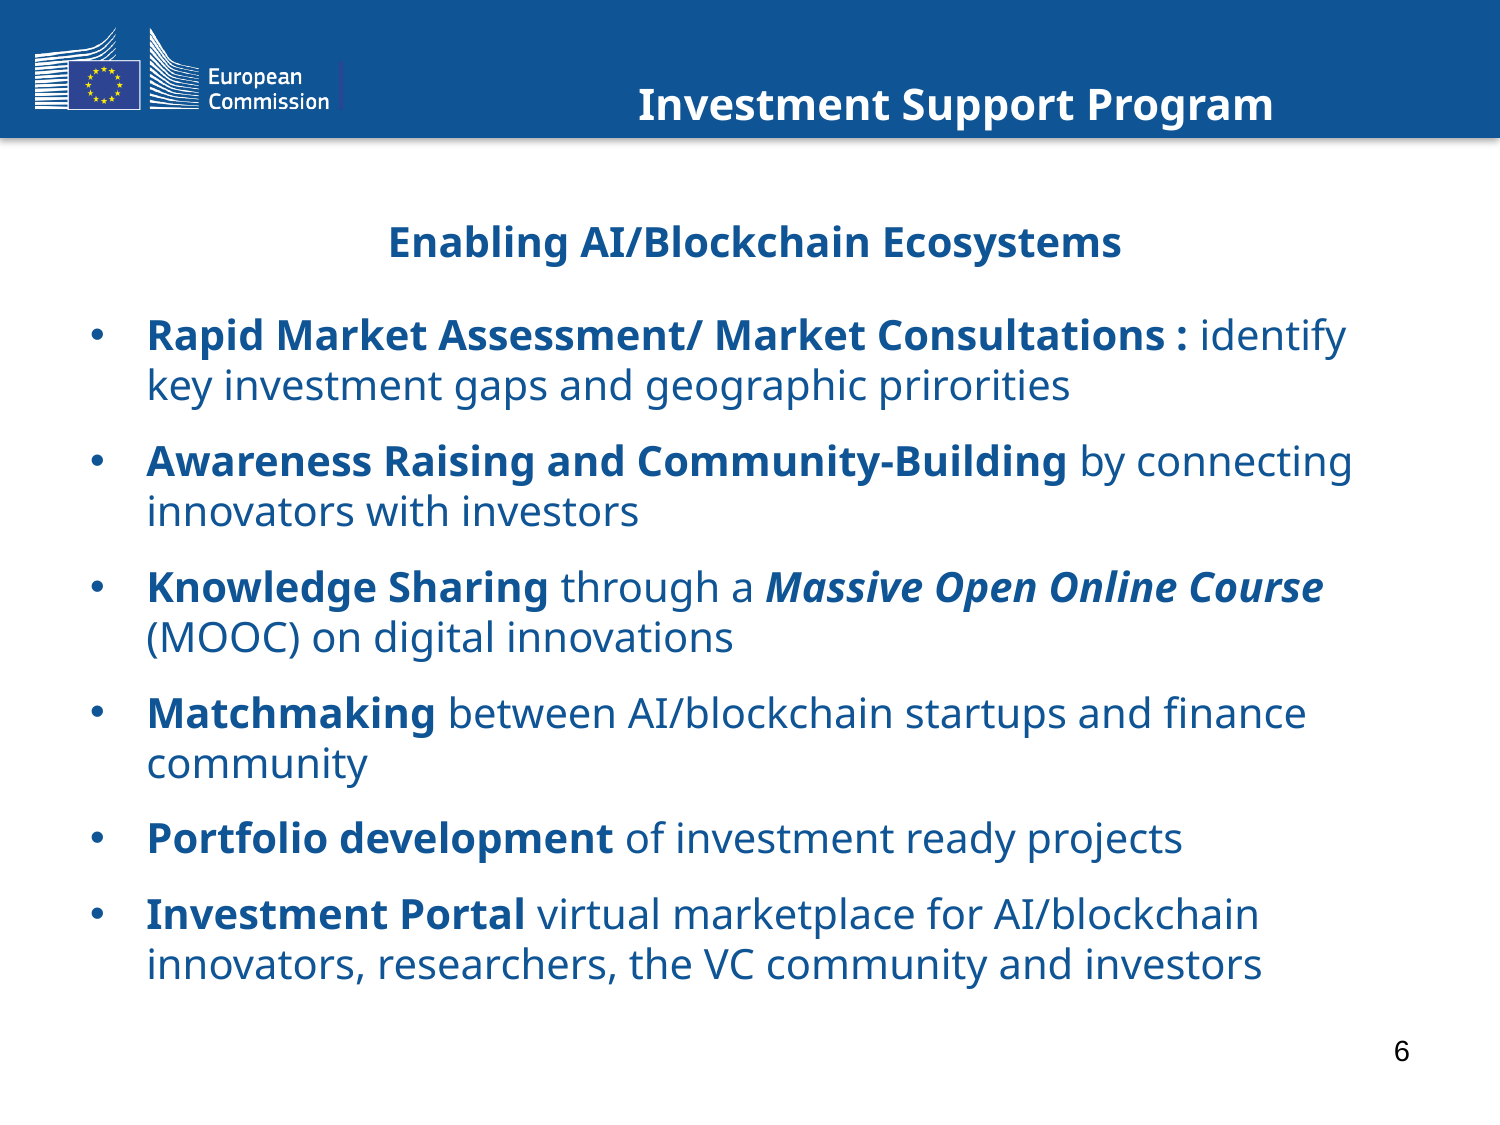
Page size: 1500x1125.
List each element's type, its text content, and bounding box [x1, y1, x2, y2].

title Investment Support Program [401, 7, 1465, 130]
picture [35, 27, 343, 110]
slide_number 6 [1074, 1024, 1426, 1103]
list Enabling AI/Blockchain Ecosystems Rapid Market Assessment/ Market Consultations : identify key investment gaps and geographic prirorities Awareness Raising and Community-Building by connecting innovators with investors Knowledge Sharing through a Massive Open Online Course (MOOC) on digital innovations Matchmaking between AI/blockchain startups and finance community Portfolio development of investment ready projects Investment Portal virtual marketplace for AI/blockchain innovators, researchers, the VC community and investors [75, 208, 1436, 1035]
